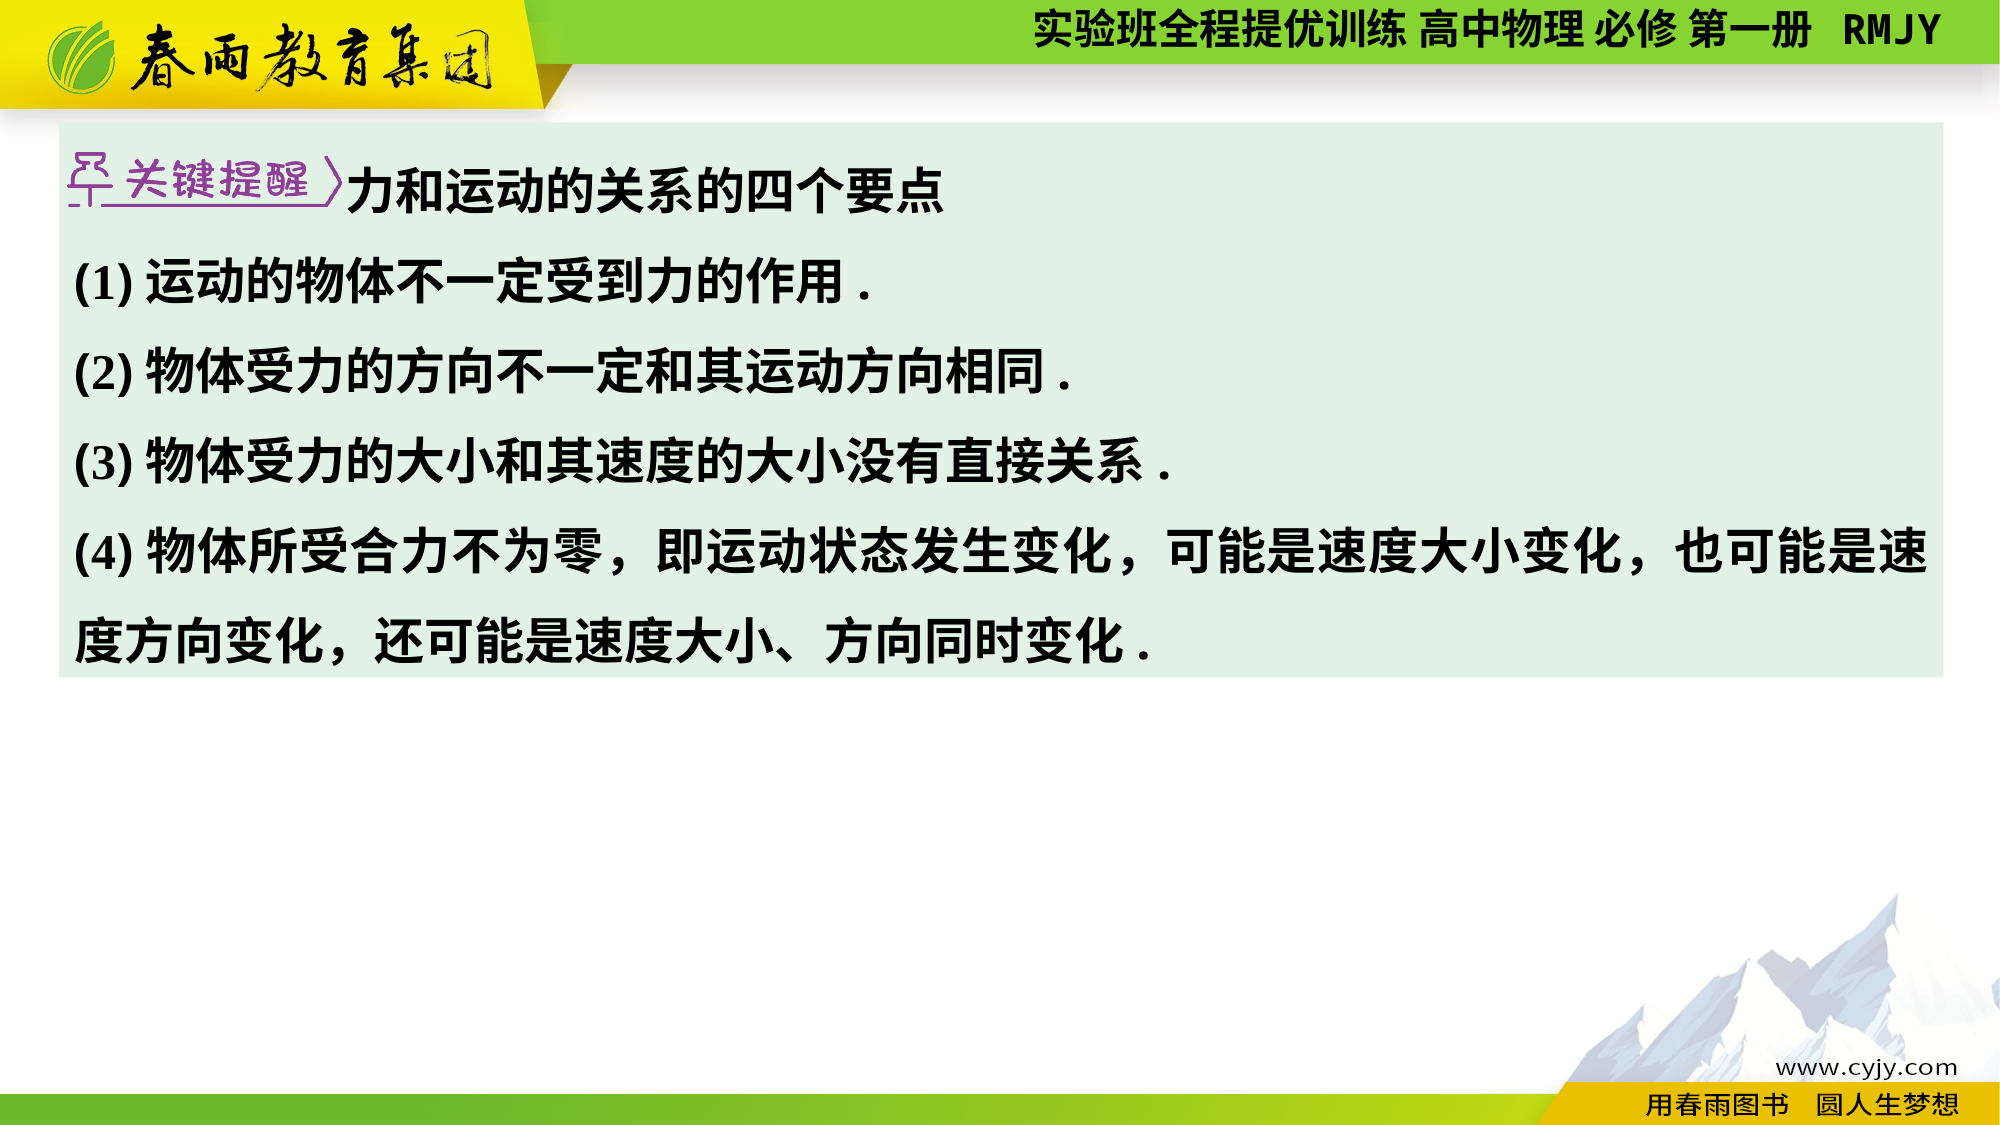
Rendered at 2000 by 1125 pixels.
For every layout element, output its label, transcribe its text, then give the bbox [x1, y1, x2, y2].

picture [0, 0, 2000, 1125]
text_box 力和运动的关系的四个要点 (1)运动的物体不一定受到力的作用. (2)物体受力的方向不一定和其运动方向相同. (3)物体受力的大小和其速度的大小没有直接关系. (4)物体所受合力不为零，即运动状态发生变化，可能是速度大小变化，也可能是速度方向变化，还可能是速度大小、方向同时变化. [59, 122, 1944, 678]
